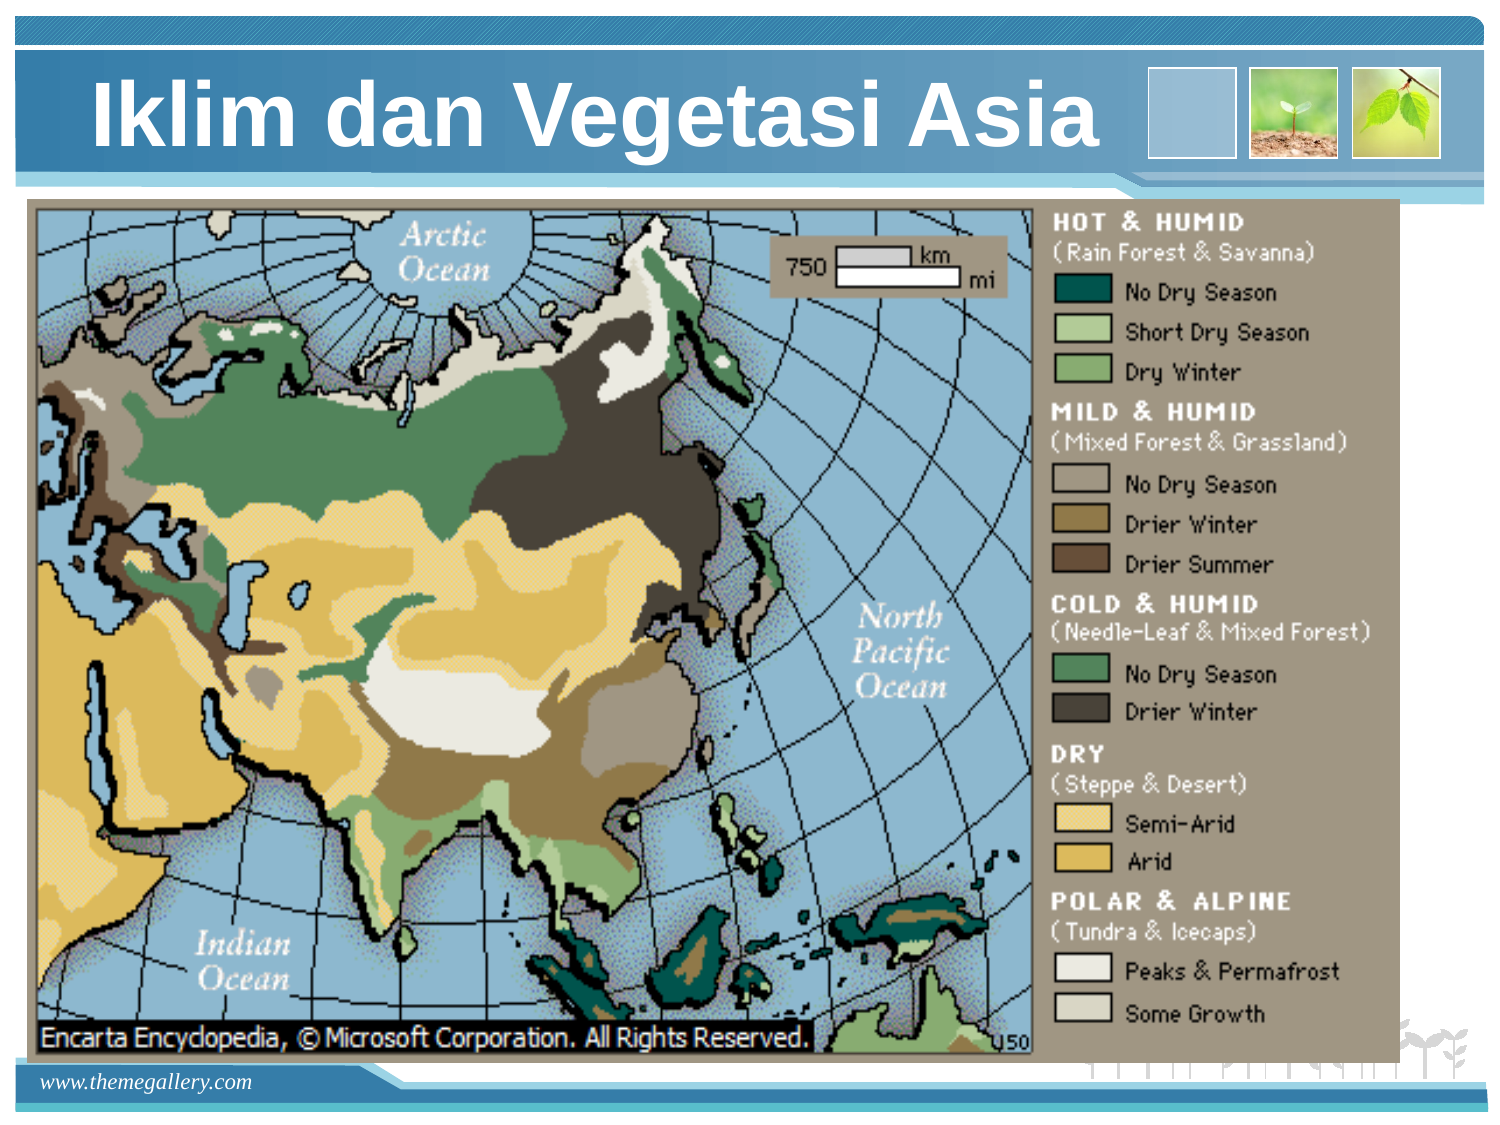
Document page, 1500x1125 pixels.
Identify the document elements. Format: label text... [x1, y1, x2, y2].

picture [1353, 69, 1439, 157]
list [27, 199, 1401, 1063]
title Iklim dan Vegetasi Asia [74, 38, 1138, 182]
picture [1251, 69, 1337, 157]
